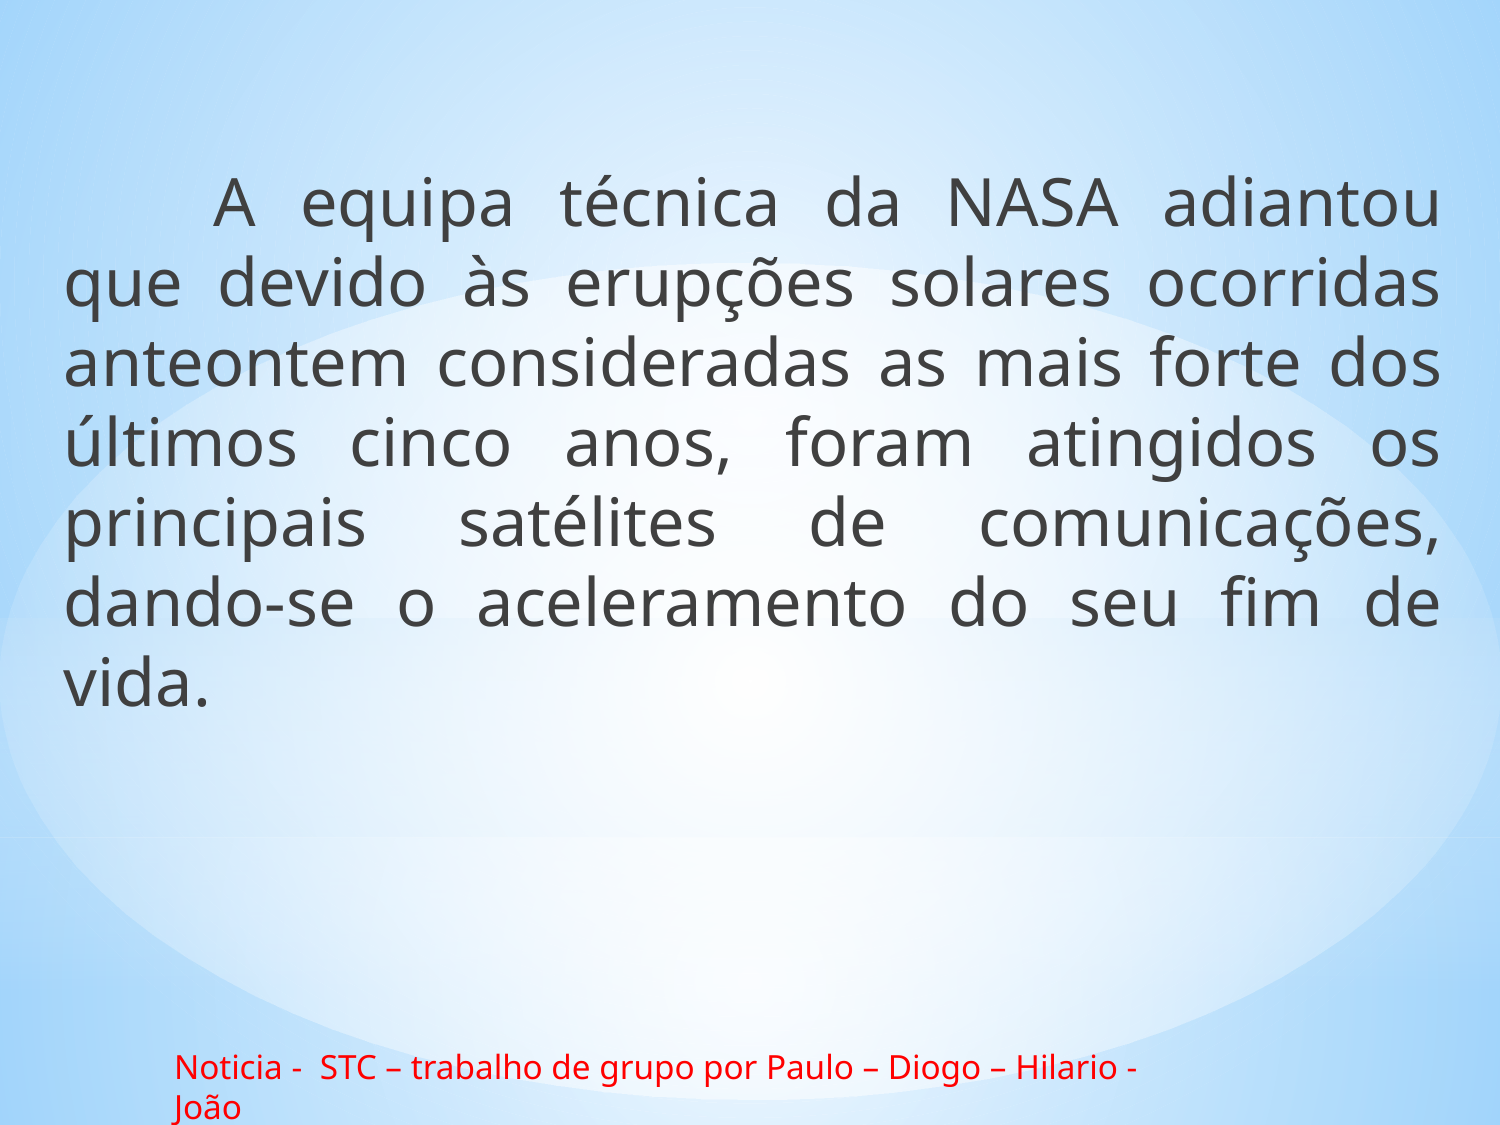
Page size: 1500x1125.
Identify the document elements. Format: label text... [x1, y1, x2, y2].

text_box Noticia - STC – trabalho de grupo por Paulo – Diogo – Hilario - João [159, 1038, 1223, 1125]
list A equipa técnica da NASA adiantou que devido às erupções solares ocorridas anteontem consideradas as mais forte dos últimos cinco anos, foram atingidos os principais satélites de comunicações, dando-se o aceleramento do seu fim de vida. [41, 78, 1459, 917]
